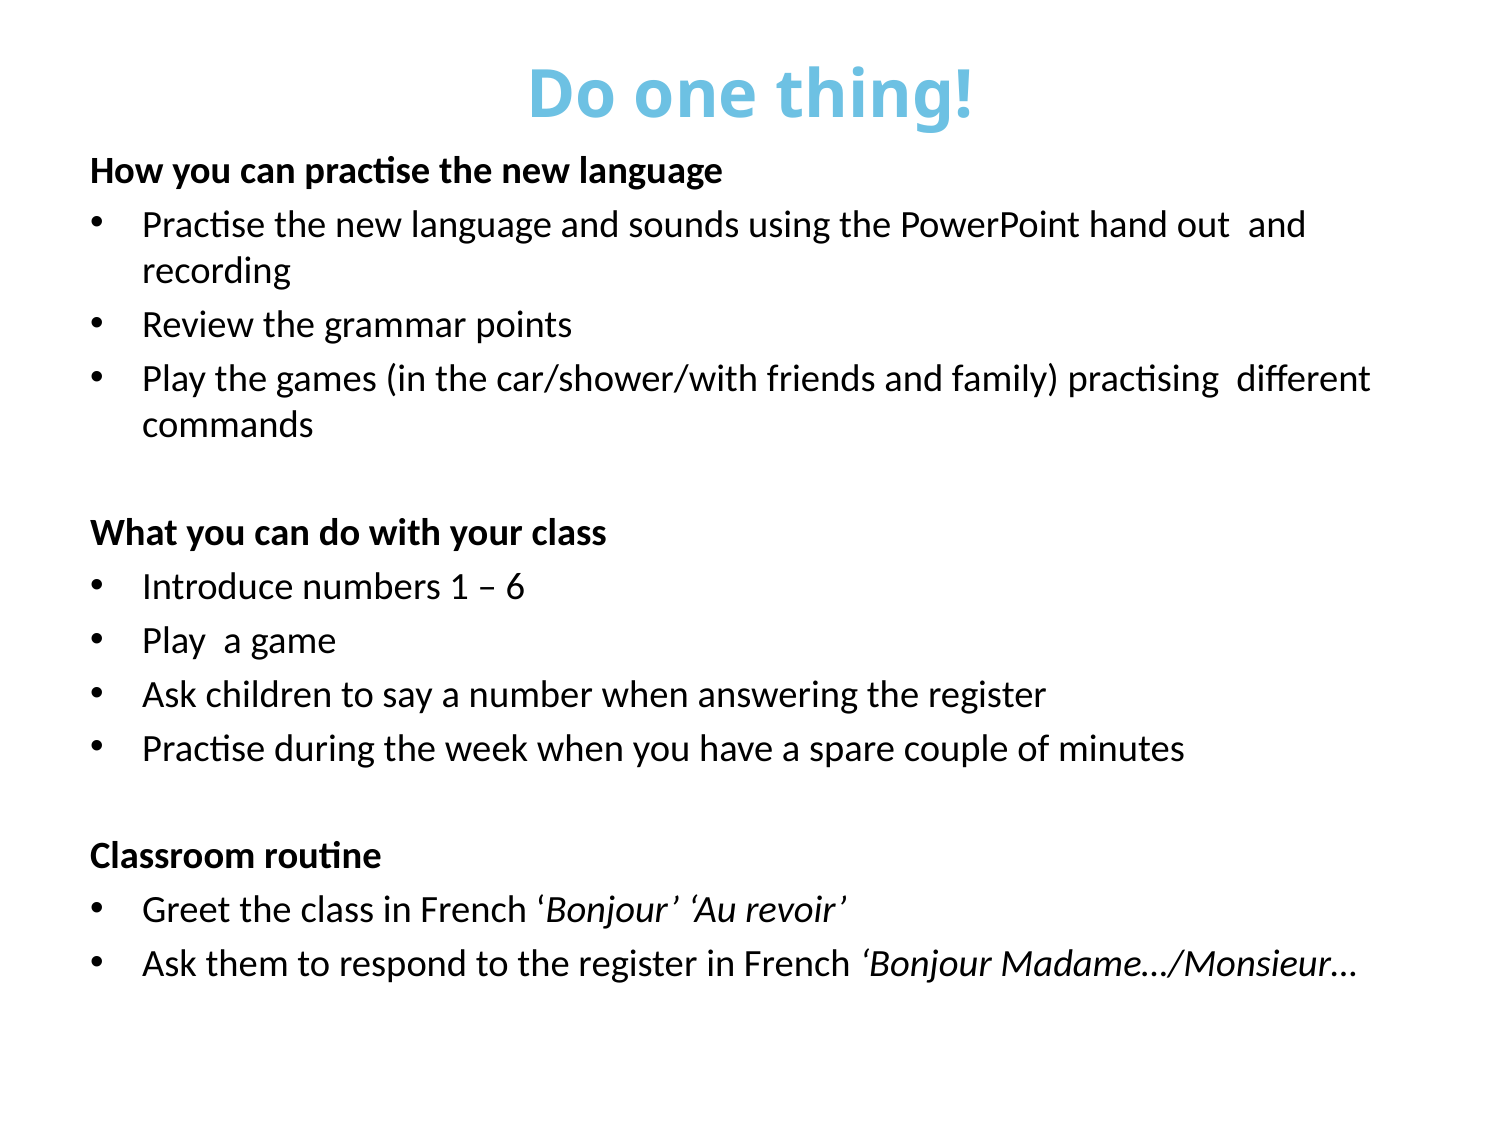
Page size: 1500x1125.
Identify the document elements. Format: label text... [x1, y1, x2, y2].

title Do one thing! [75, 45, 1425, 137]
list How you can practise the new language Practise the new language and sounds using the PowerPoint hand out and recording Review the grammar points Play the games (in the car/shower/with friends and family) practising different commands What you can do with your class Introduce numbers 1 – 6 Play a game Ask children to say a number when answering the register Practise during the week when you have a spare couple of minutes Classroom routine Greet the class in French ‘Bonjour’ ‘Au revoir’ Ask them to respond to the register in French ‘Bonjour Madame…/Monsieur… [75, 137, 1425, 1005]
